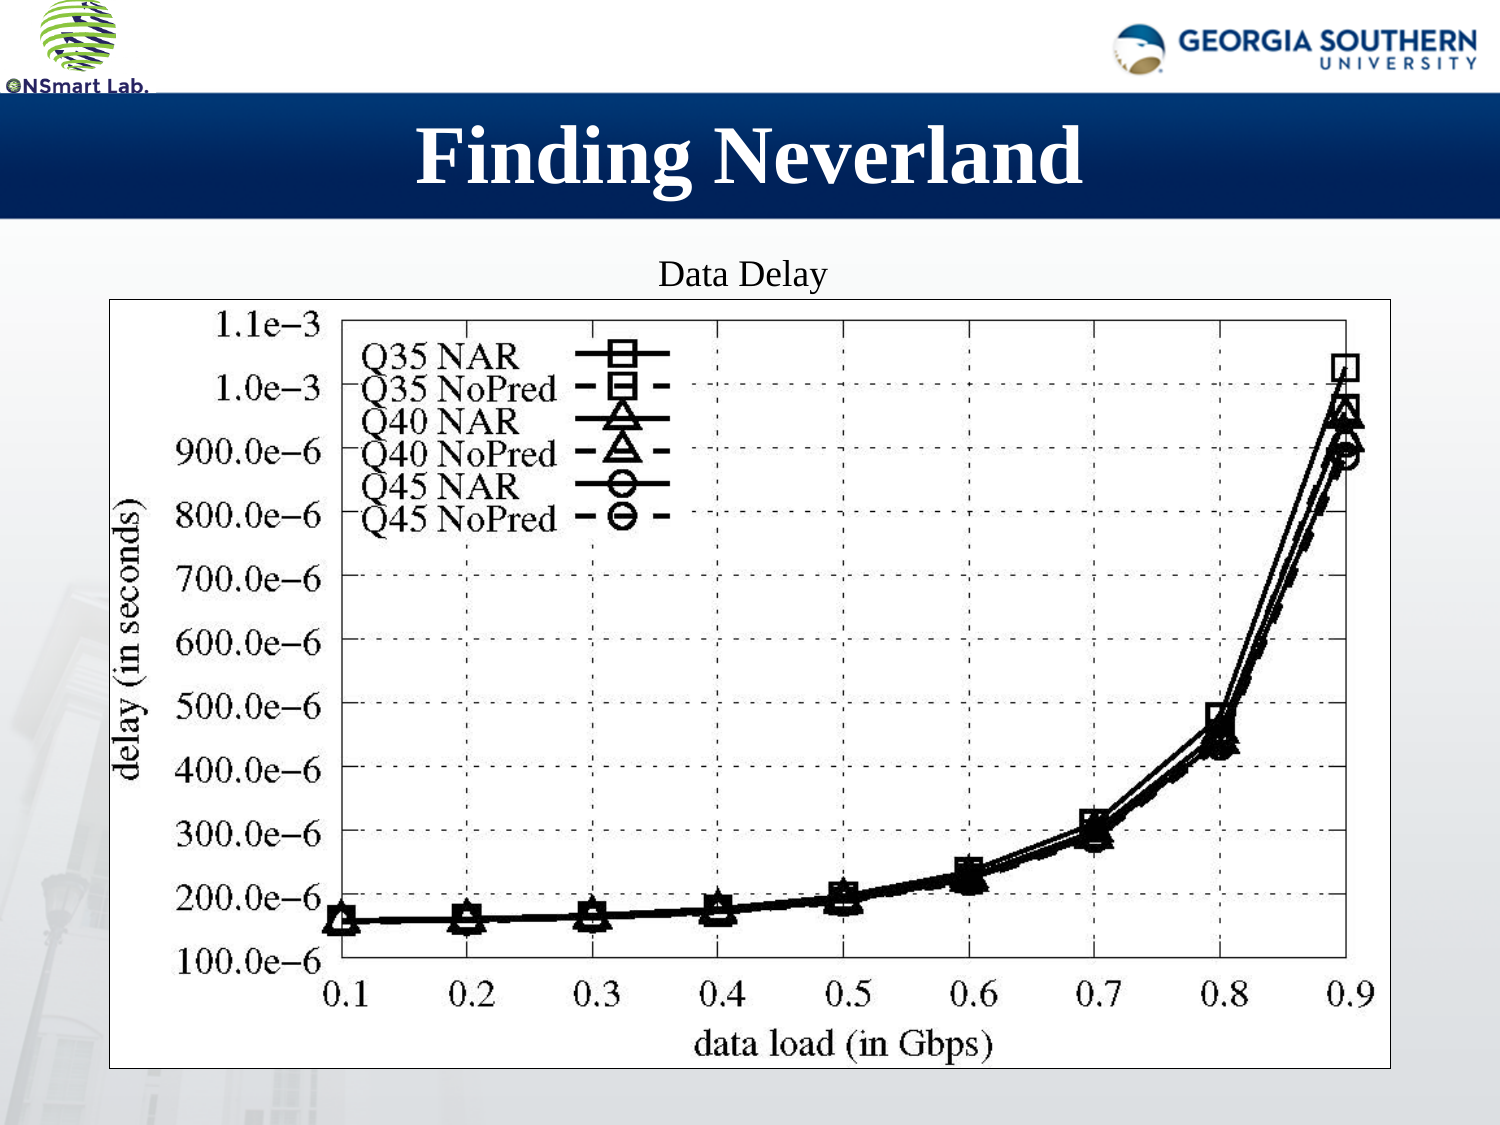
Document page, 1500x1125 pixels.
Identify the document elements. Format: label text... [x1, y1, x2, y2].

picture [0, 0, 1500, 1125]
text_box Data Delay [643, 241, 844, 298]
title Finding Neverland [75, 56, 1425, 244]
